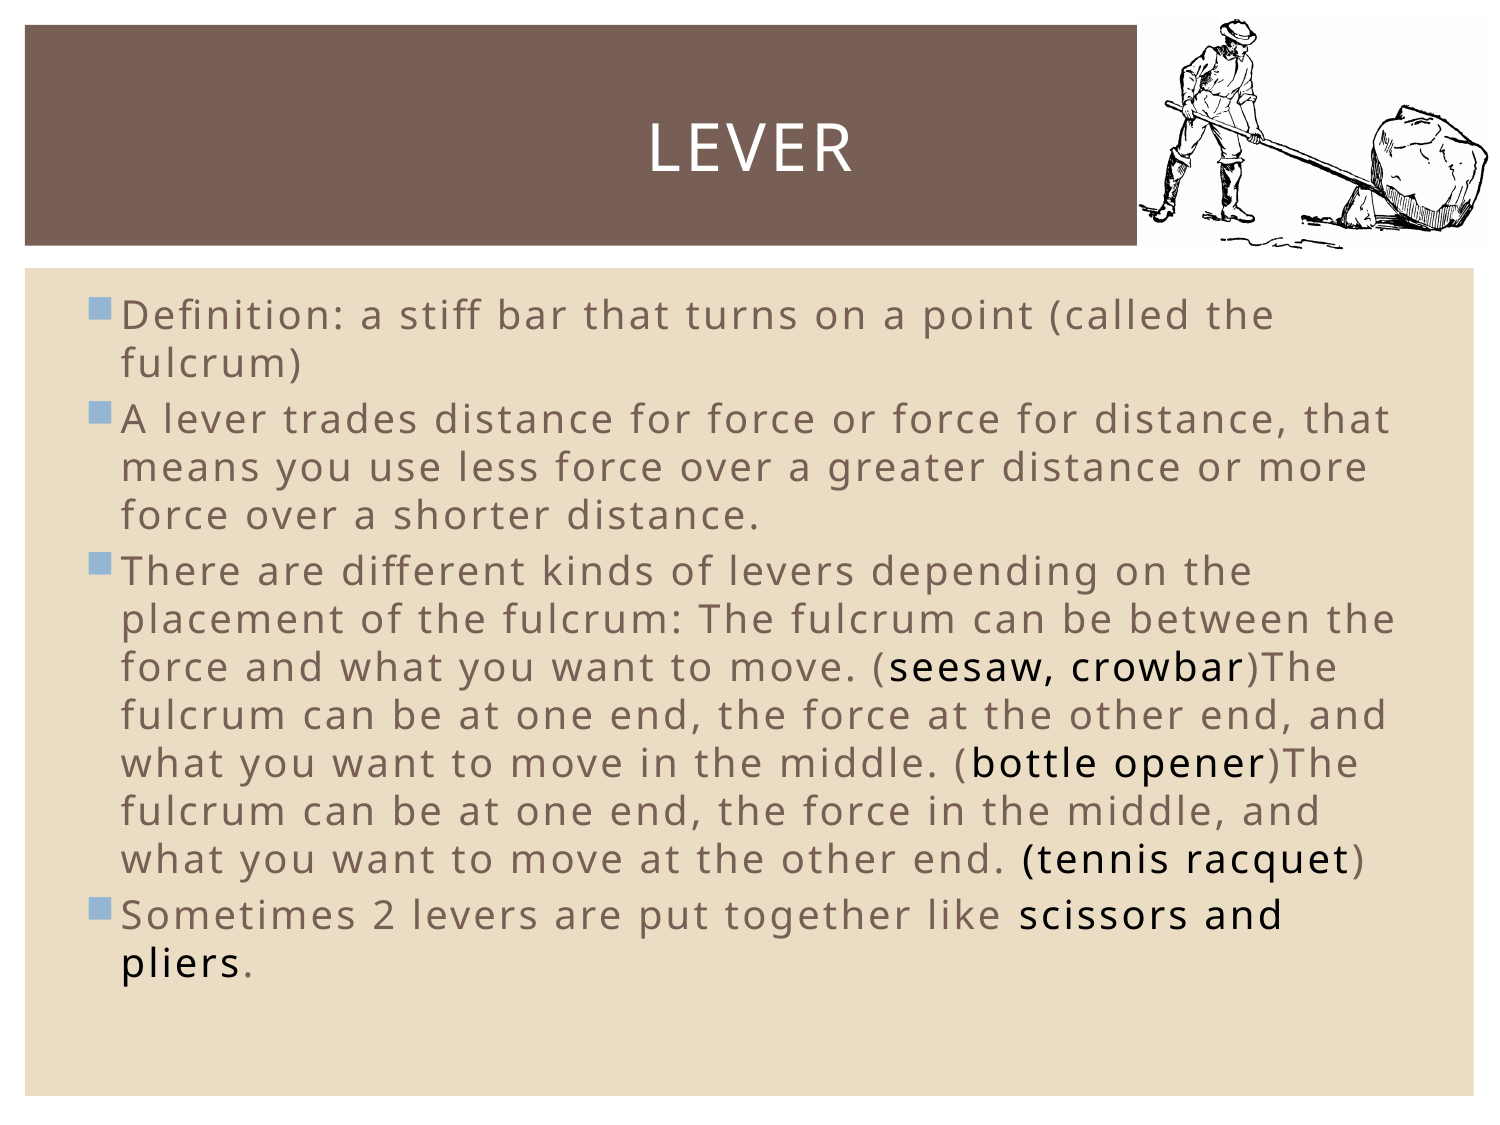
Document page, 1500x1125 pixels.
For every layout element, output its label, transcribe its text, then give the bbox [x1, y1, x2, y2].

list Definition: a stiff bar that turns on a point (called the fulcrum) A lever trades distance for force or force for distance, that means you use less force over a greater distance or more force over a shorter distance. There are different kinds of levers depending on the placement of the fulcrum: The fulcrum can be between the force and what you want to move. (seesaw, crowbar) The fulcrum can be at one end, the force at the other end, and what you want to move in the middle. (bottle opener) The fulcrum can be at one end, the force in the middle, and what you want to move at the other end. (tennis racquet) Sometimes 2 levers are put together like scissors and pliers. [62, 281, 1442, 1005]
picture [1136, 17, 1489, 252]
title Lever [62, 58, 1132, 232]
